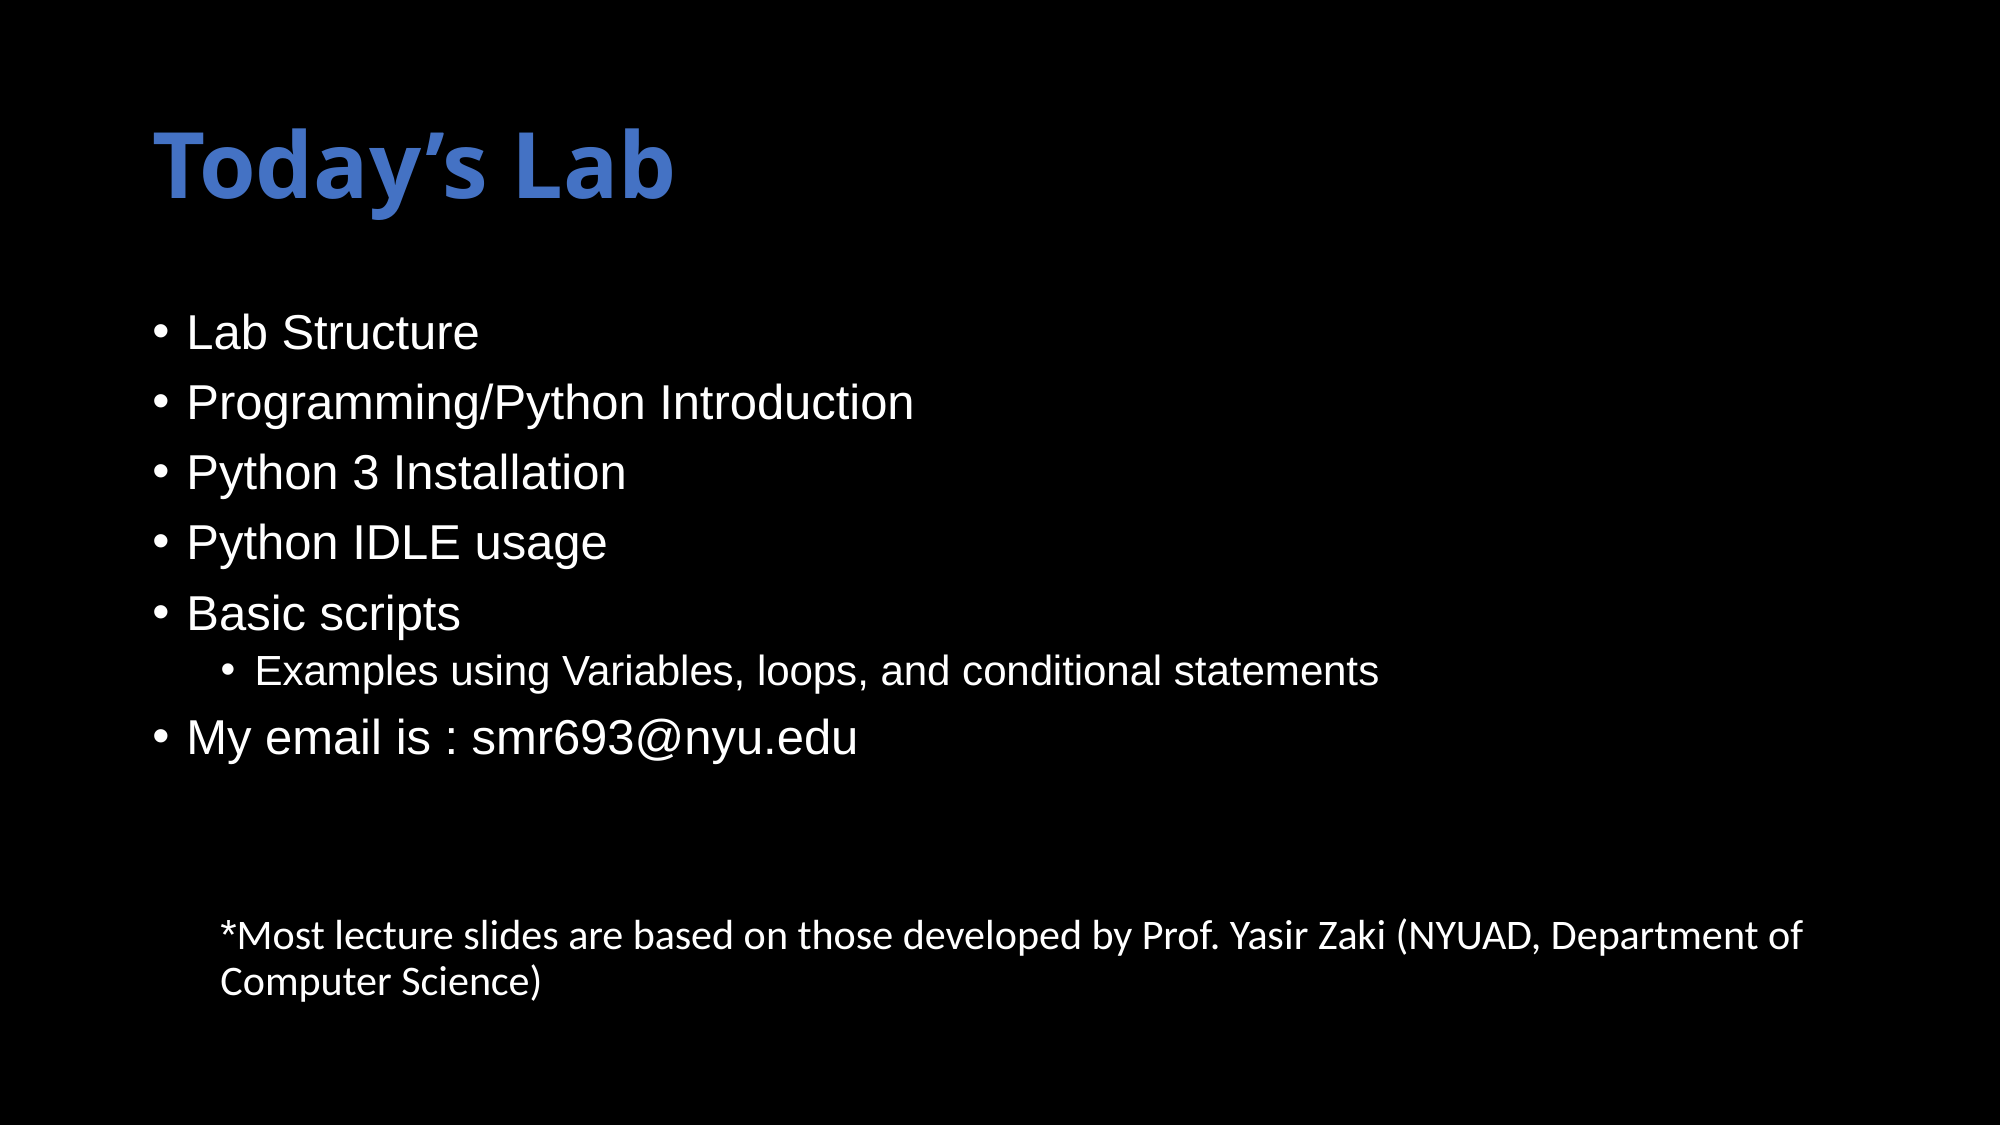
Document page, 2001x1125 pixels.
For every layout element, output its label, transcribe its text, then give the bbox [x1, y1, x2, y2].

title Today’s Lab [137, 59, 1863, 278]
list Lab Structure Programming/Python Introduction Python 3 Installation Python IDLE usage Basic scripts Examples using Variables, loops, and conditional statements My email is : smr693@nyu.edu *Most lecture slides are based on those developed by Prof. Yasir Zaki (NYUAD, Department of Computer Science) [137, 299, 1863, 1014]
